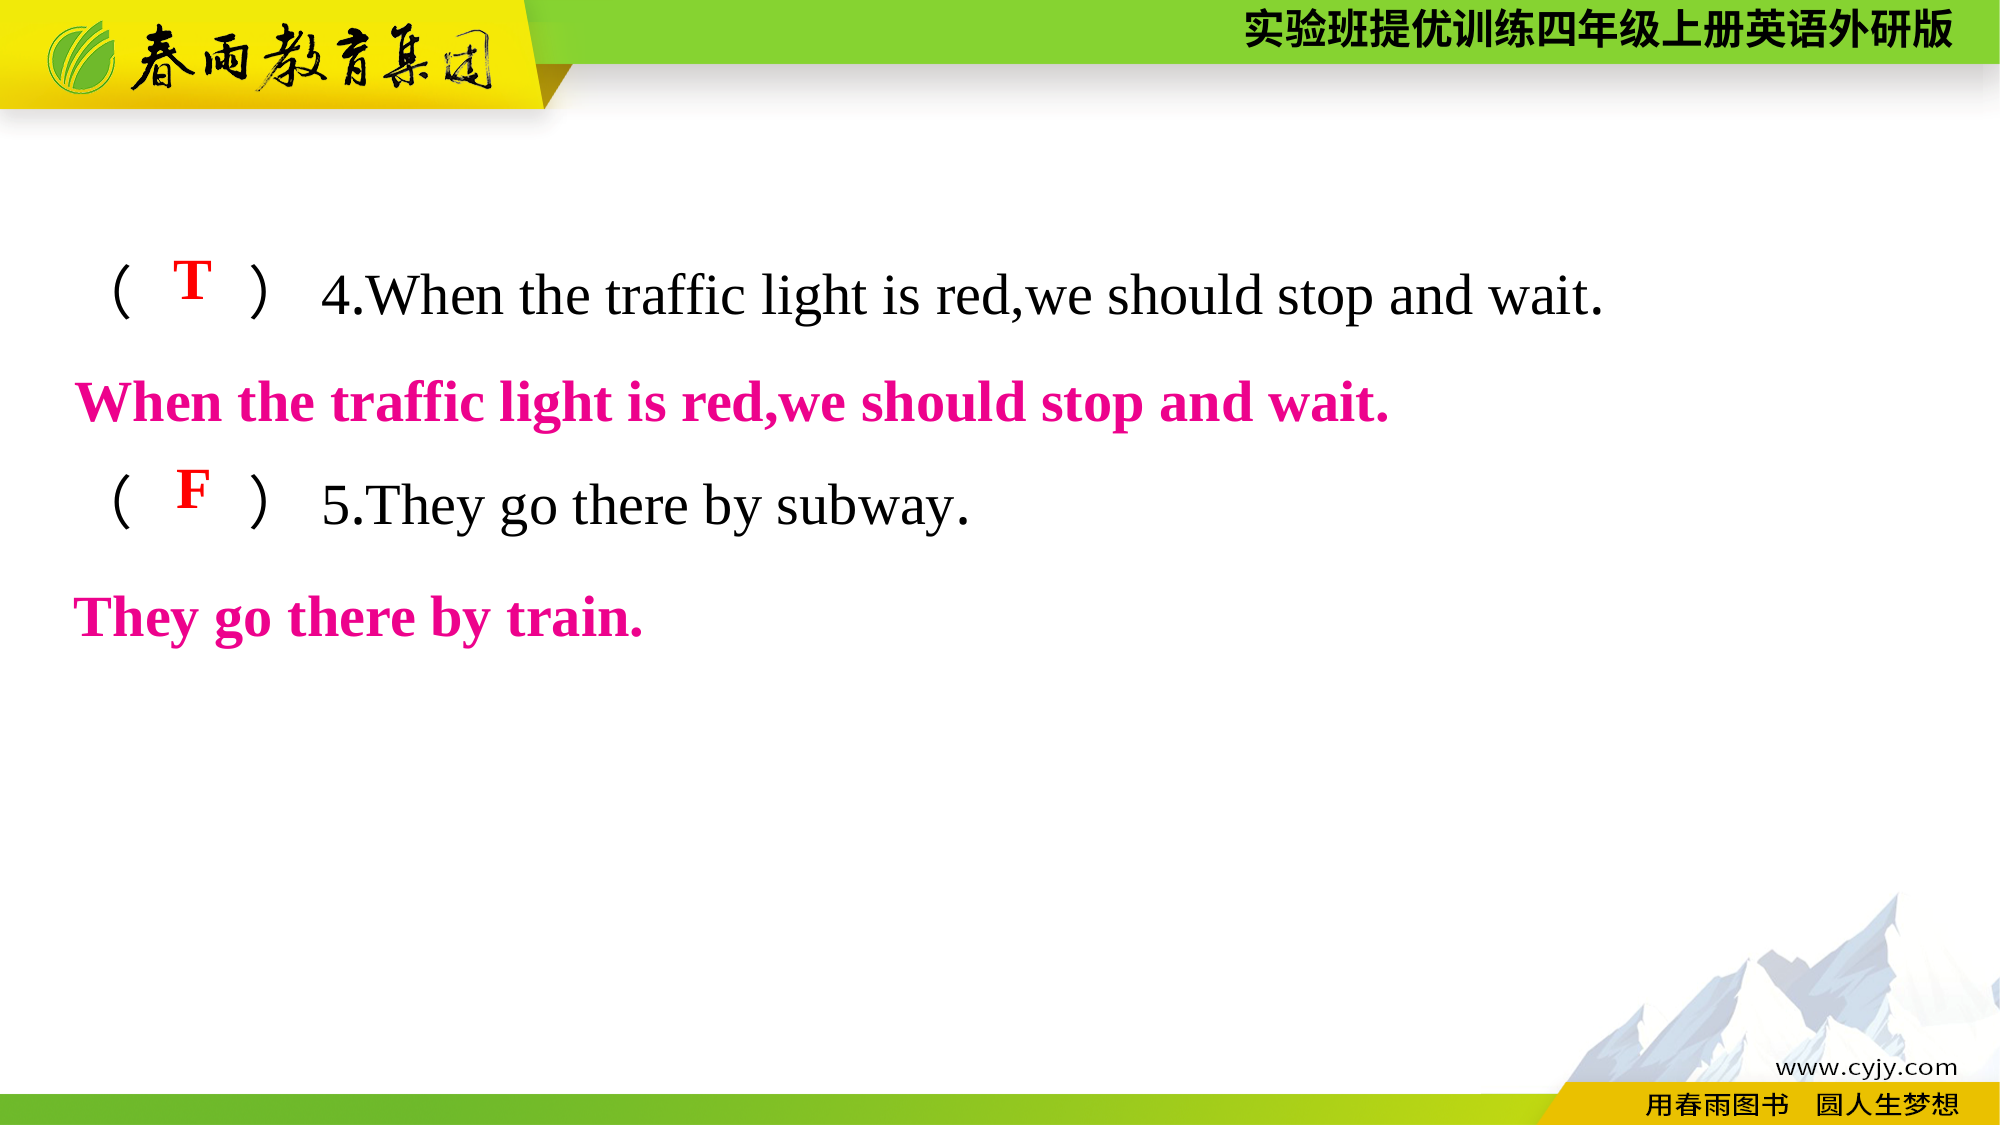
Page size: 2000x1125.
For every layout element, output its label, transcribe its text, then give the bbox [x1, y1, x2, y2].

text_box They go there by train. [58, 535, 1943, 656]
text_box When the traffic light is red,we should stop and wait. [59, 321, 1944, 441]
text_box T [158, 233, 227, 319]
picture [0, 0, 2000, 1125]
list （ ）4.When the traffic light is red,we should stop and wait. （ ）5.They go there by subway. [59, 213, 1944, 321]
text_box F [161, 442, 228, 528]
list （ ）4.When the traffic light is red,we should stop and wait. （ ）5.They go there by subway. [59, 441, 1944, 548]
